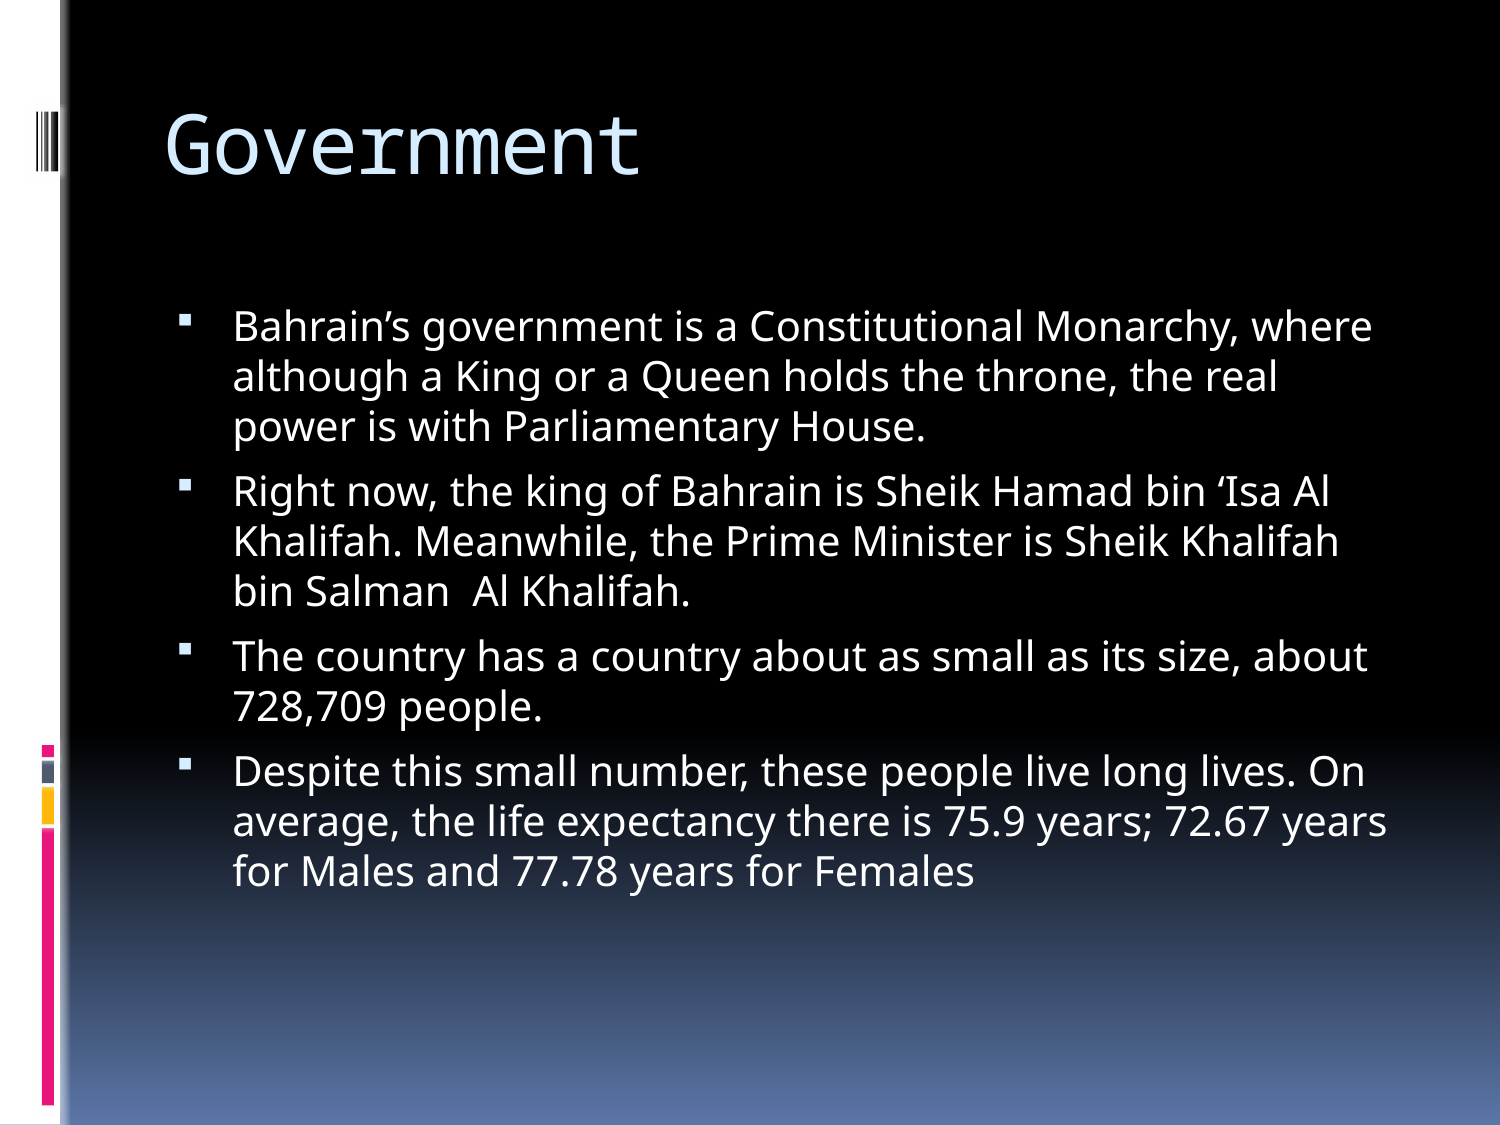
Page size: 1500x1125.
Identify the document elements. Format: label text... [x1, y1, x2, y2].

list Bahrain’s government is a Constitutional Monarchy, where although a King or a Queen holds the throne, the real power is with Parliamentary House. Right now, the king of Bahrain is Sheik Hamad bin ‘Isa Al Khalifah. Meanwhile, the Prime Minister is Sheik Khalifah bin Salman Al Khalifah. The country has a country about as small as its size, about 728,709 people. Despite this small number, these people live long lives. On average, the life expectancy there is 75.9 years; 72.67 years for Males and 77.78 years for Females [150, 292, 1425, 1043]
title Government [150, 83, 1425, 234]
